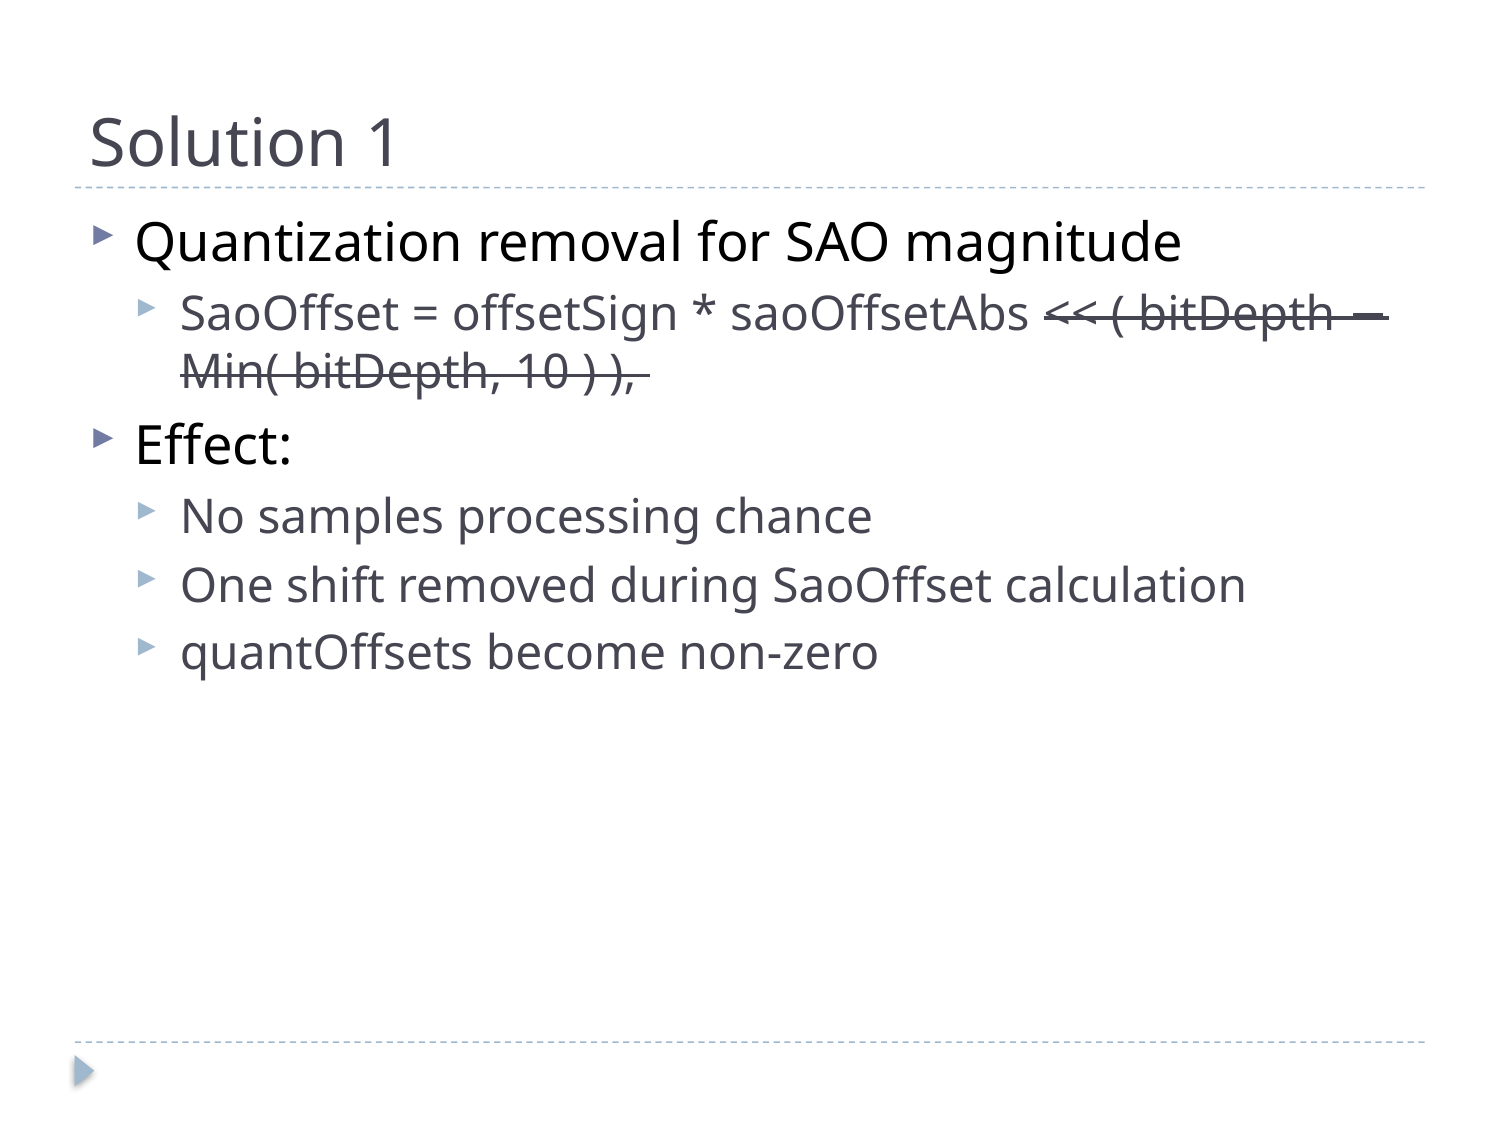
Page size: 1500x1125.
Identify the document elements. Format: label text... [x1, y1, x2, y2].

list Quantization removal for SAO magnitude SaoOffset = offsetSign * saoOffsetAbs << ( bitDepth − Min( bitDepth, 10 ) ), Effect: No samples processing chance One shift removed during SaoOffset calculation quantOffsets become non-zero [75, 200, 1425, 1010]
title Solution 1 [75, 24, 1425, 188]
